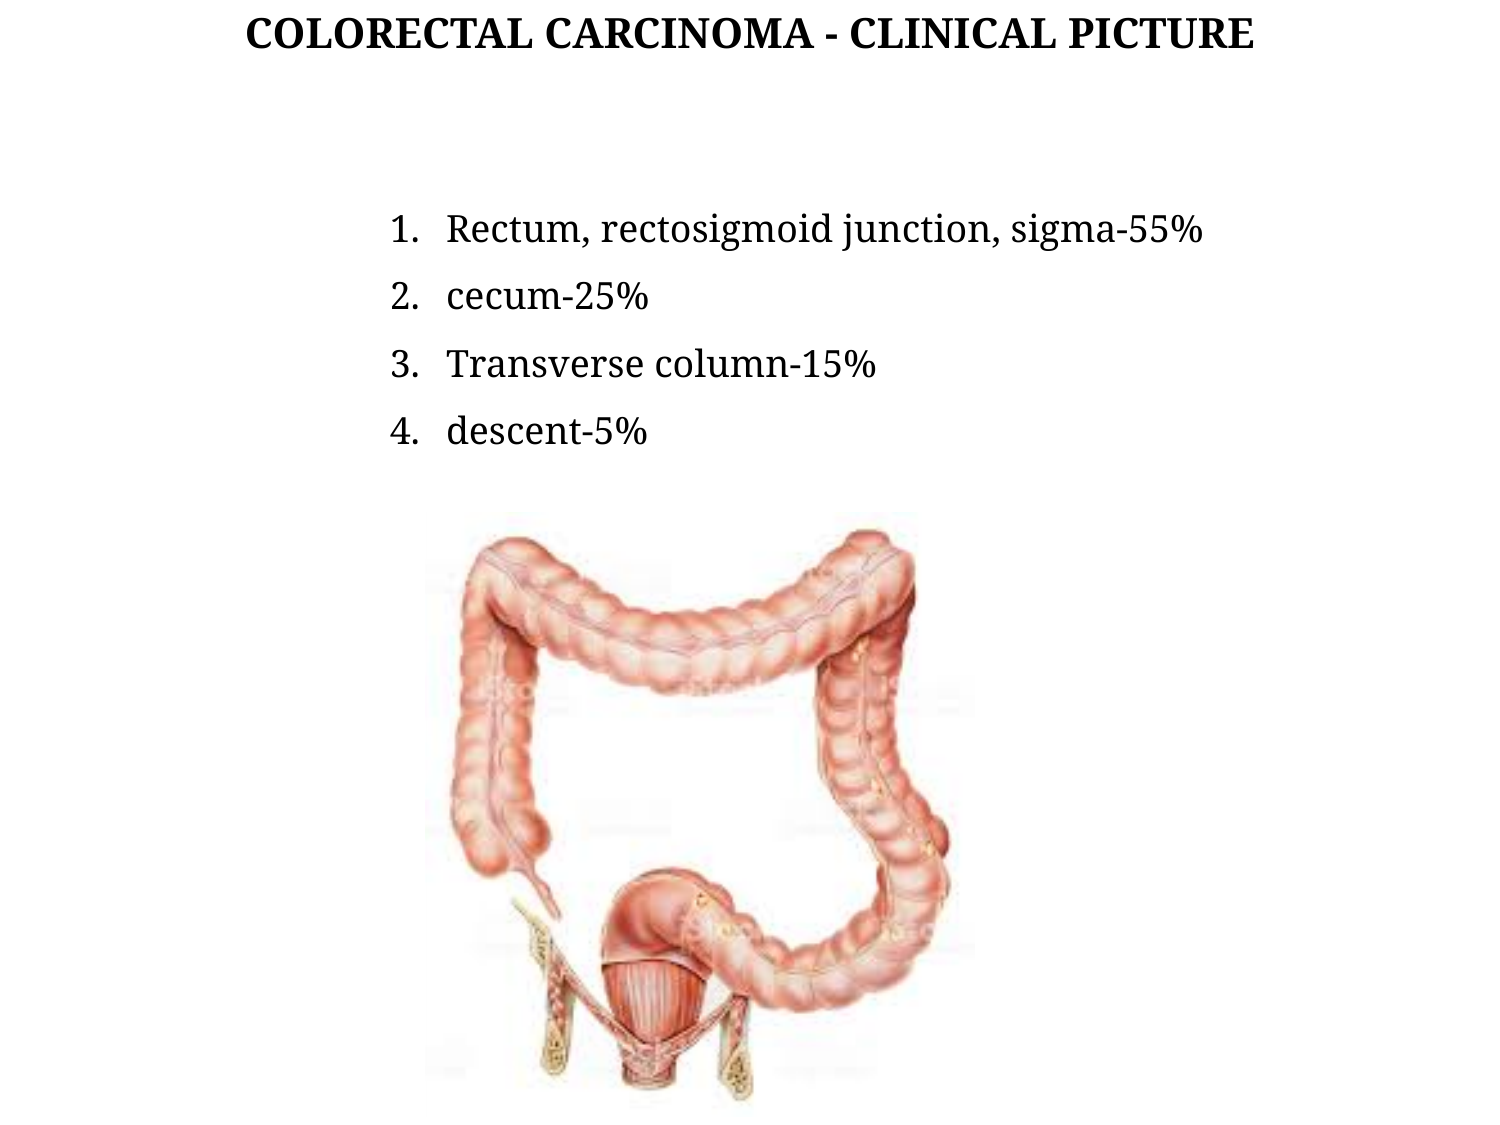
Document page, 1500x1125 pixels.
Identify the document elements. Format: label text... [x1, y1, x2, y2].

picture [424, 512, 976, 1117]
text_box COLORECTAL CARCINOMA - CLINICAL PICTURE [0, 0, 1500, 63]
text_box Rectum, rectosigmoid junction, sigma-55% cecum-25% Transverse column-15% descent-5% [375, 174, 1225, 460]
